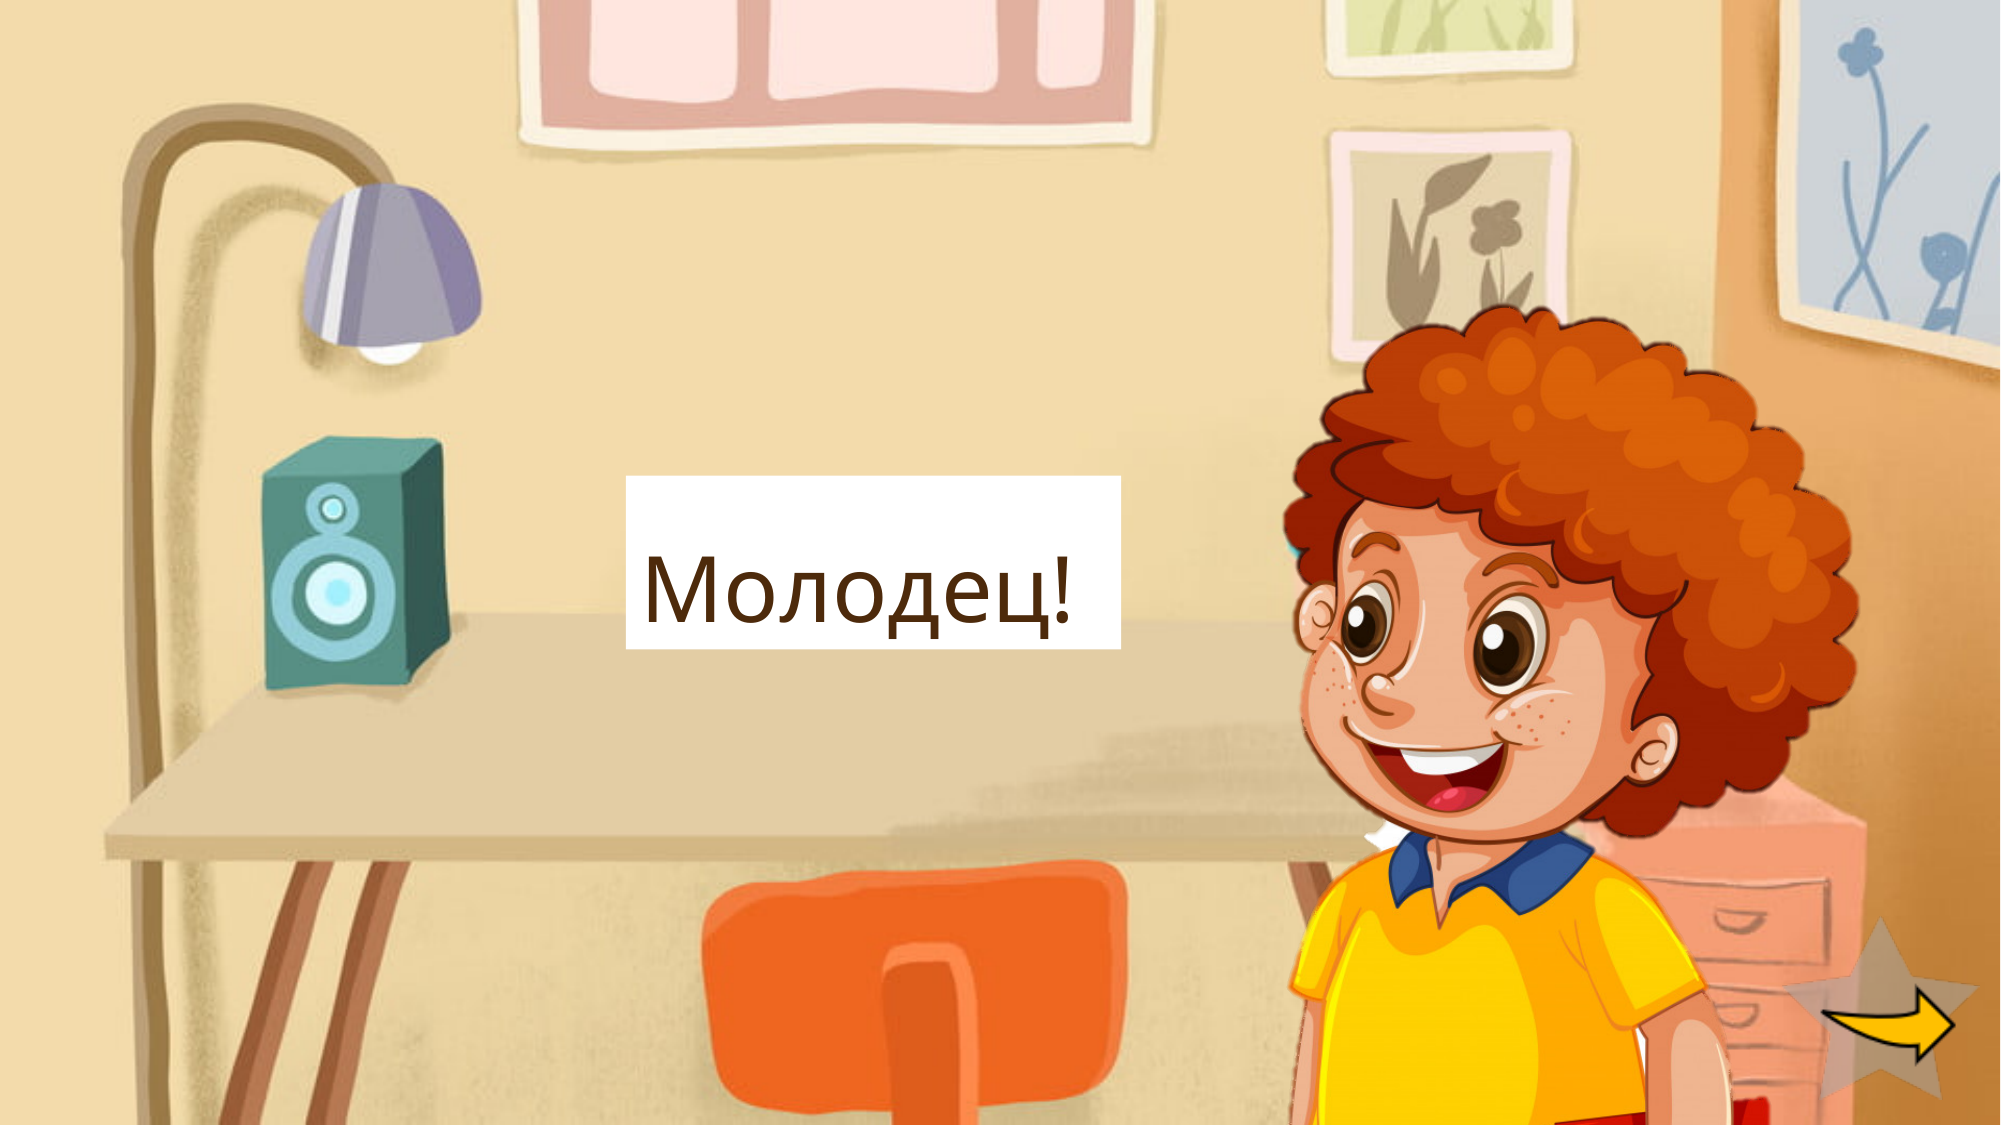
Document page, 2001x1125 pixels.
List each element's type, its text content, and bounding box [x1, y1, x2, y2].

picture [0, 0, 2001, 1125]
title Молодец! [625, 475, 1122, 650]
